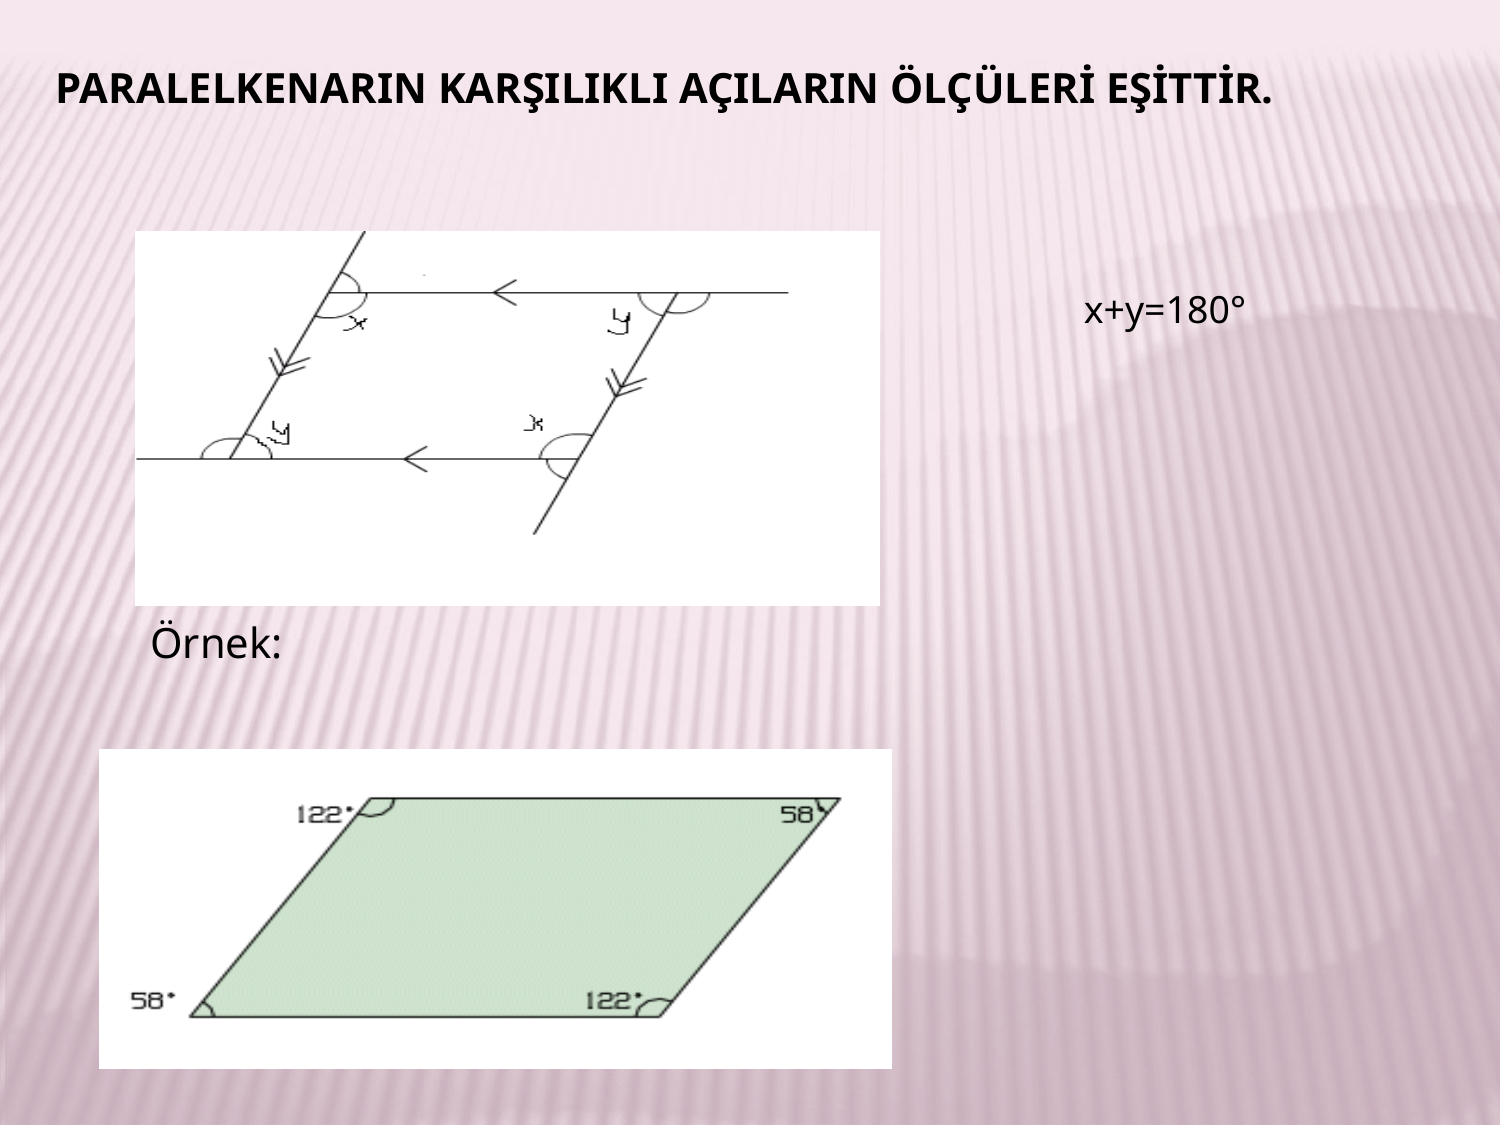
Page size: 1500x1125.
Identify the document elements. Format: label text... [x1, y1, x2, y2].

text_box [974, 267, 1424, 358]
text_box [135, 231, 881, 607]
text_box PARALELKENARIN KARŞILIKLI AÇILARIN ÖLÇÜLERİ EŞİTTİR. [41, 54, 1459, 120]
text_box Örnek: [135, 622, 750, 675]
picture [99, 749, 892, 1069]
text_box x+y=180° [1069, 278, 1424, 339]
